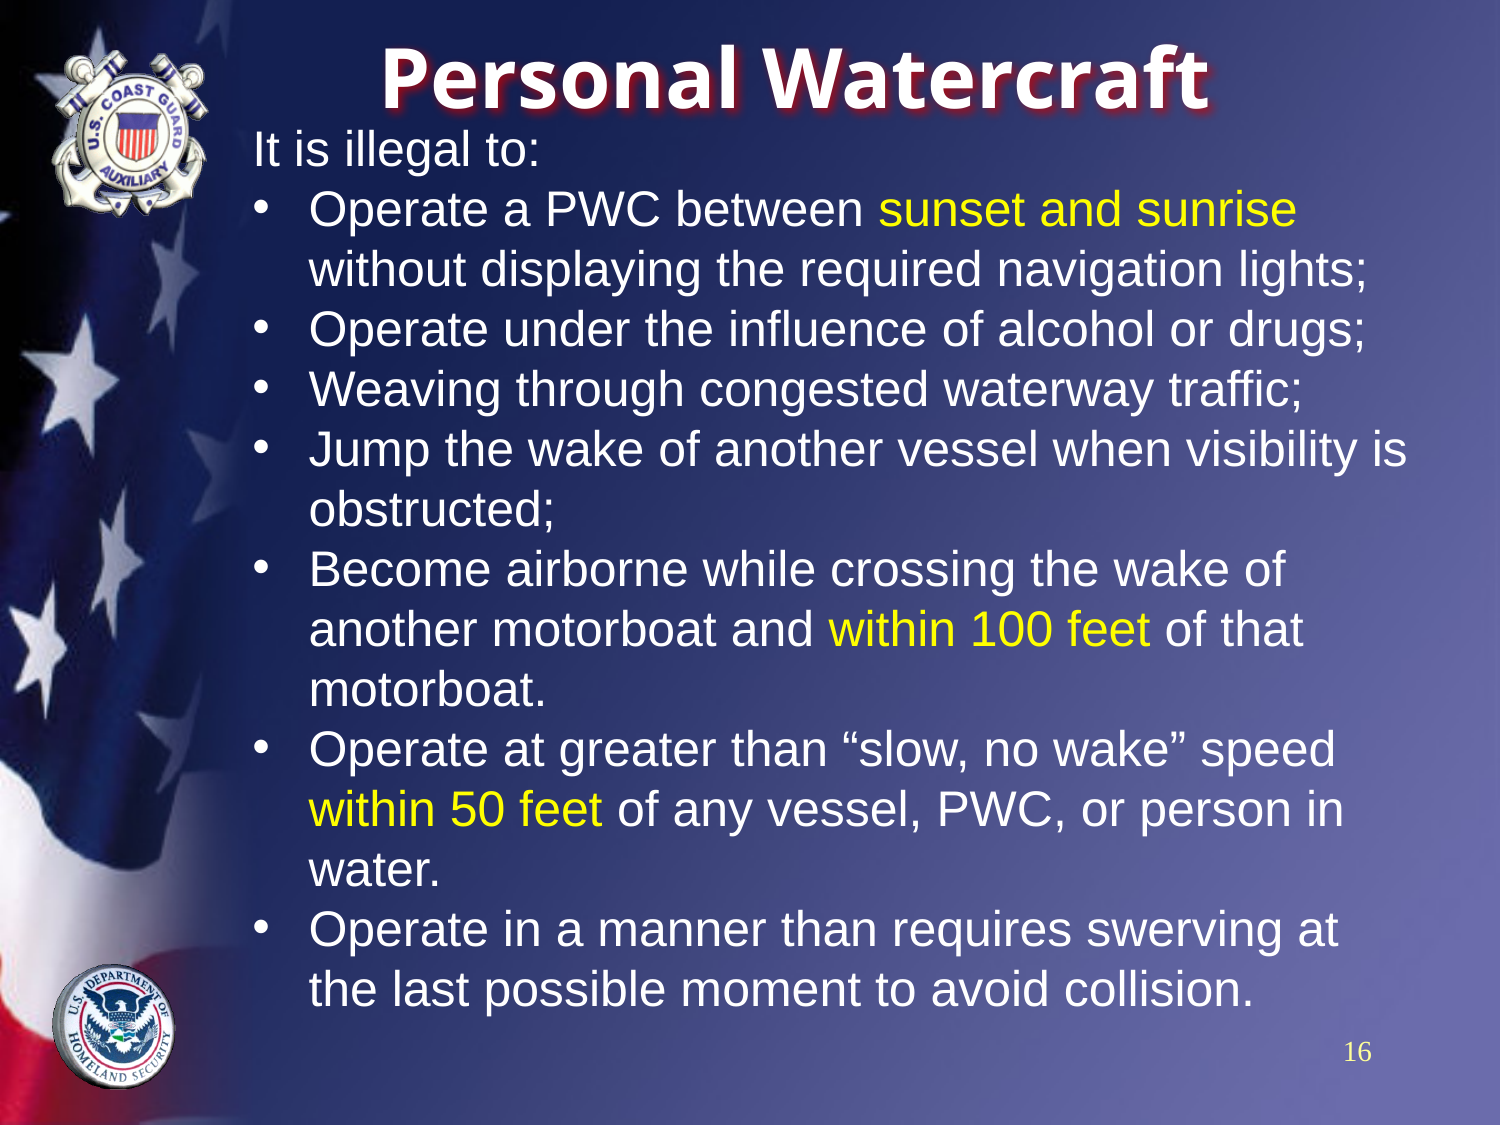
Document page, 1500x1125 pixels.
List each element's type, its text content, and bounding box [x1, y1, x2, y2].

slide_number 16 [1074, 1025, 1388, 1100]
title Personal Watercraft [137, 5, 1388, 145]
picture [0, 0, 1500, 1125]
text_box It is illegal to: Operate a PWC between sunset and sunrise without displaying the required navigation lights; Operate under the influence of alcohol or drugs; Weaving through congested waterway traffic; Jump the wake of another vessel when visibility is obstructed; Become airborne while crossing the wake of another motorboat and within 100 feet of that motorboat. Operate at greater than “slow, no wake” speed within 50 feet of any vessel, PWC, or person in water. Operate in a manner than requires swerving at the last possible moment to avoid collision. [237, 108, 1438, 1024]
